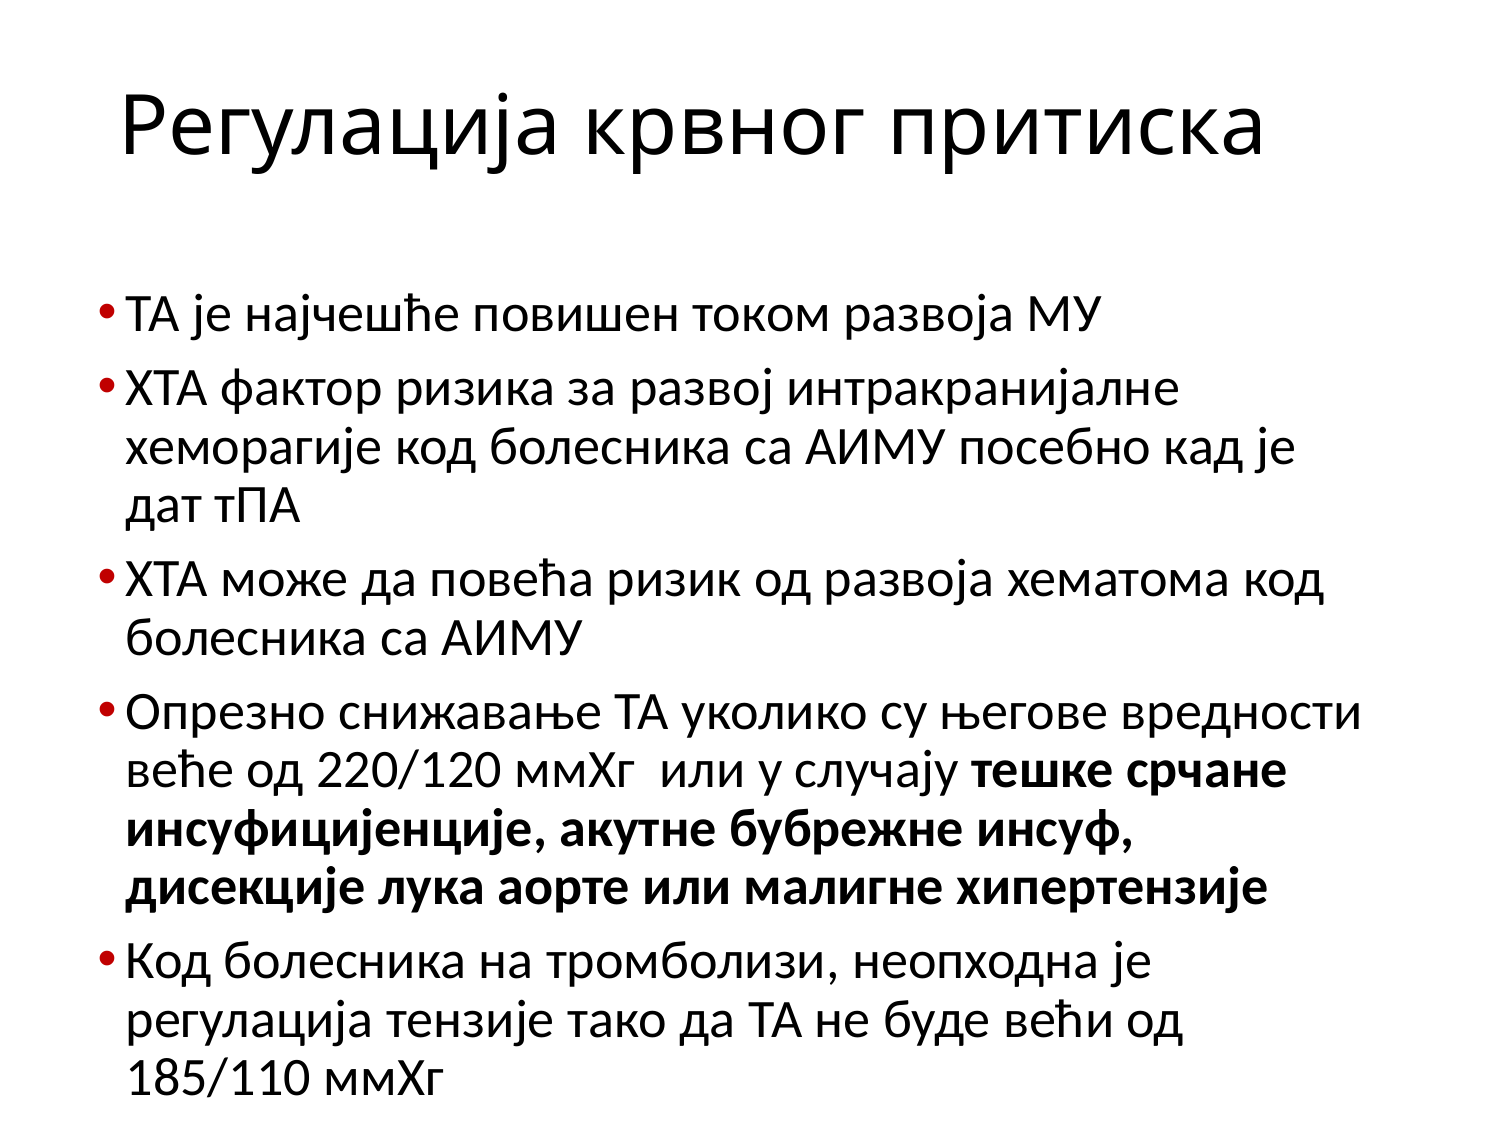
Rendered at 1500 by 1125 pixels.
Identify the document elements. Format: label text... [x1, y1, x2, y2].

title Регулација крвног притиска [103, 59, 1397, 278]
list ТА је најчешће повишен током развоја МУ ХТА фактор ризика за развој интракранијалне хеморагије код болесника са АИМУ посебно кад је дат тПА ХТА може да повећа ризик од развоја хематома код болесника са АИМУ Опрезно снижавање ТА уколико су његове вредности веће од 220/120 ммХг или у случају тешке срчане инсуфицијенције, акутне бубрежне инсуф, дисекције лука аорте или малигне хипертензије Код болесника на тромболизи, неопходна је регулација тензије тако да ТА не буде већи од 185/110 ммХг [82, 277, 1393, 1125]
